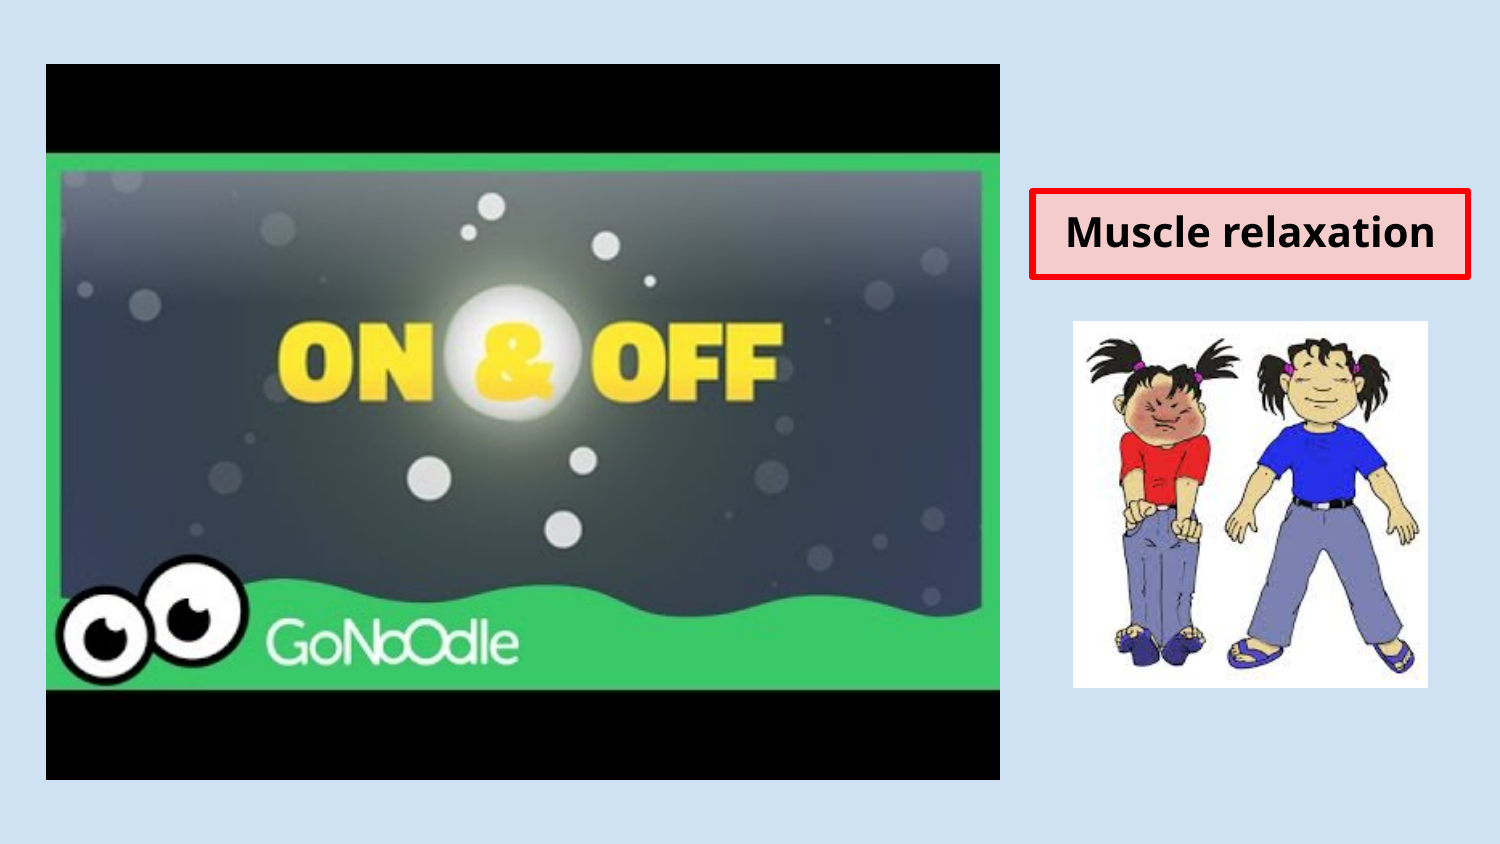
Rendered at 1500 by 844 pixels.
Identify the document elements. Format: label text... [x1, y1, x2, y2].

picture [1073, 321, 1428, 688]
text_box Muscle relaxation [1032, 191, 1469, 278]
picture [45, 63, 1001, 780]
